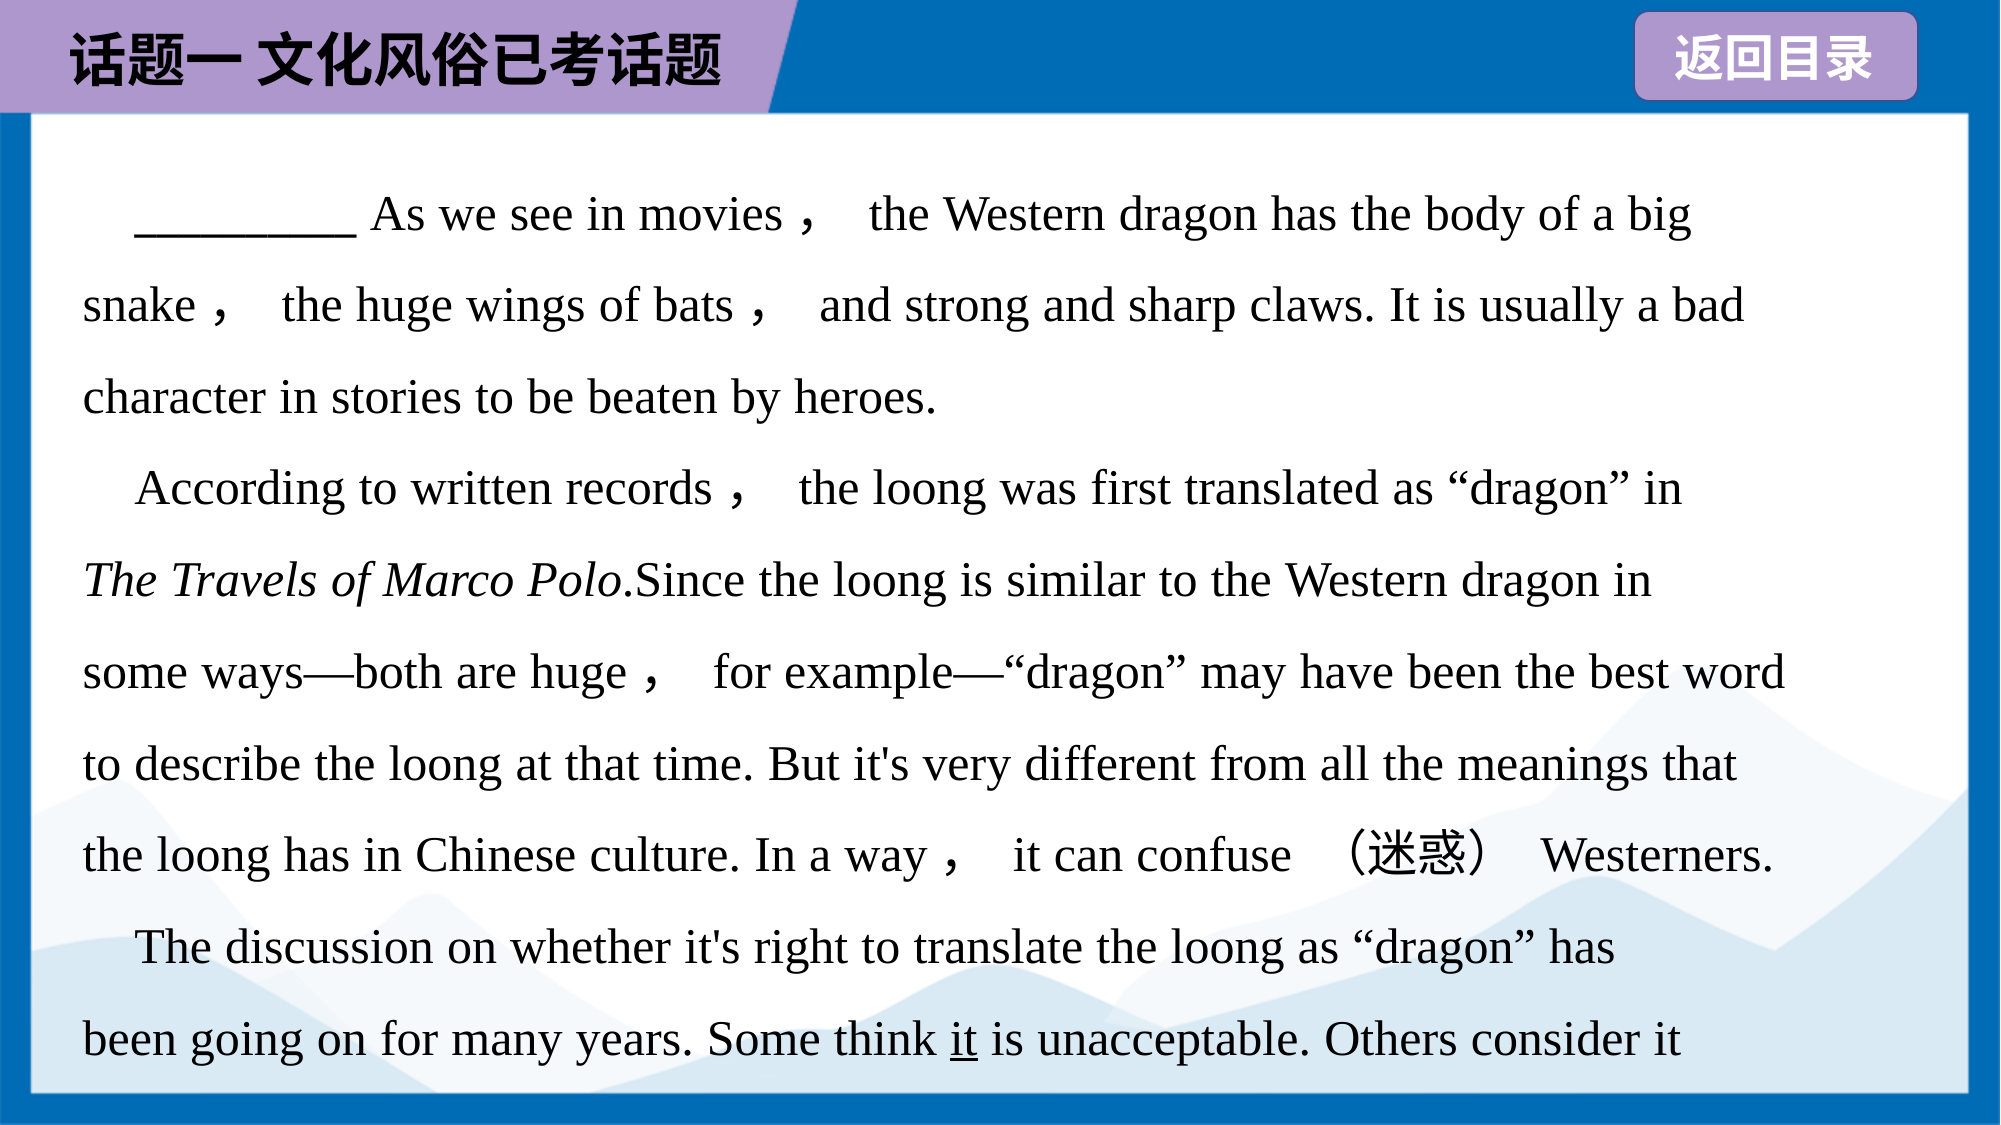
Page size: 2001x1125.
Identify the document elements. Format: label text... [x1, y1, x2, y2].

picture [0, 0, 2000, 1125]
text_box __________ As we see in movies， the Western dragon has the body of a big snake， the huge wings of bats， and strong and sharp claws. It is usually a bad character in stories to be beaten by heroes. According to written records， the loong was first translated as “dragon” in The Travels of Marco Polo.Since the loong is similar to the Western dragon in some ways—both are huge， for example—“dragon” may have been the best word to describe the loong at that time. But it's very different from all the meanings that the loong has in Chinese culture. In a way， it can confuse （迷惑） Westerners. The discussion on whether it's right to translate the loong as “dragon” has been going on for many years. Some think it is unacceptable. Others consider it [82, 148, 1917, 1065]
